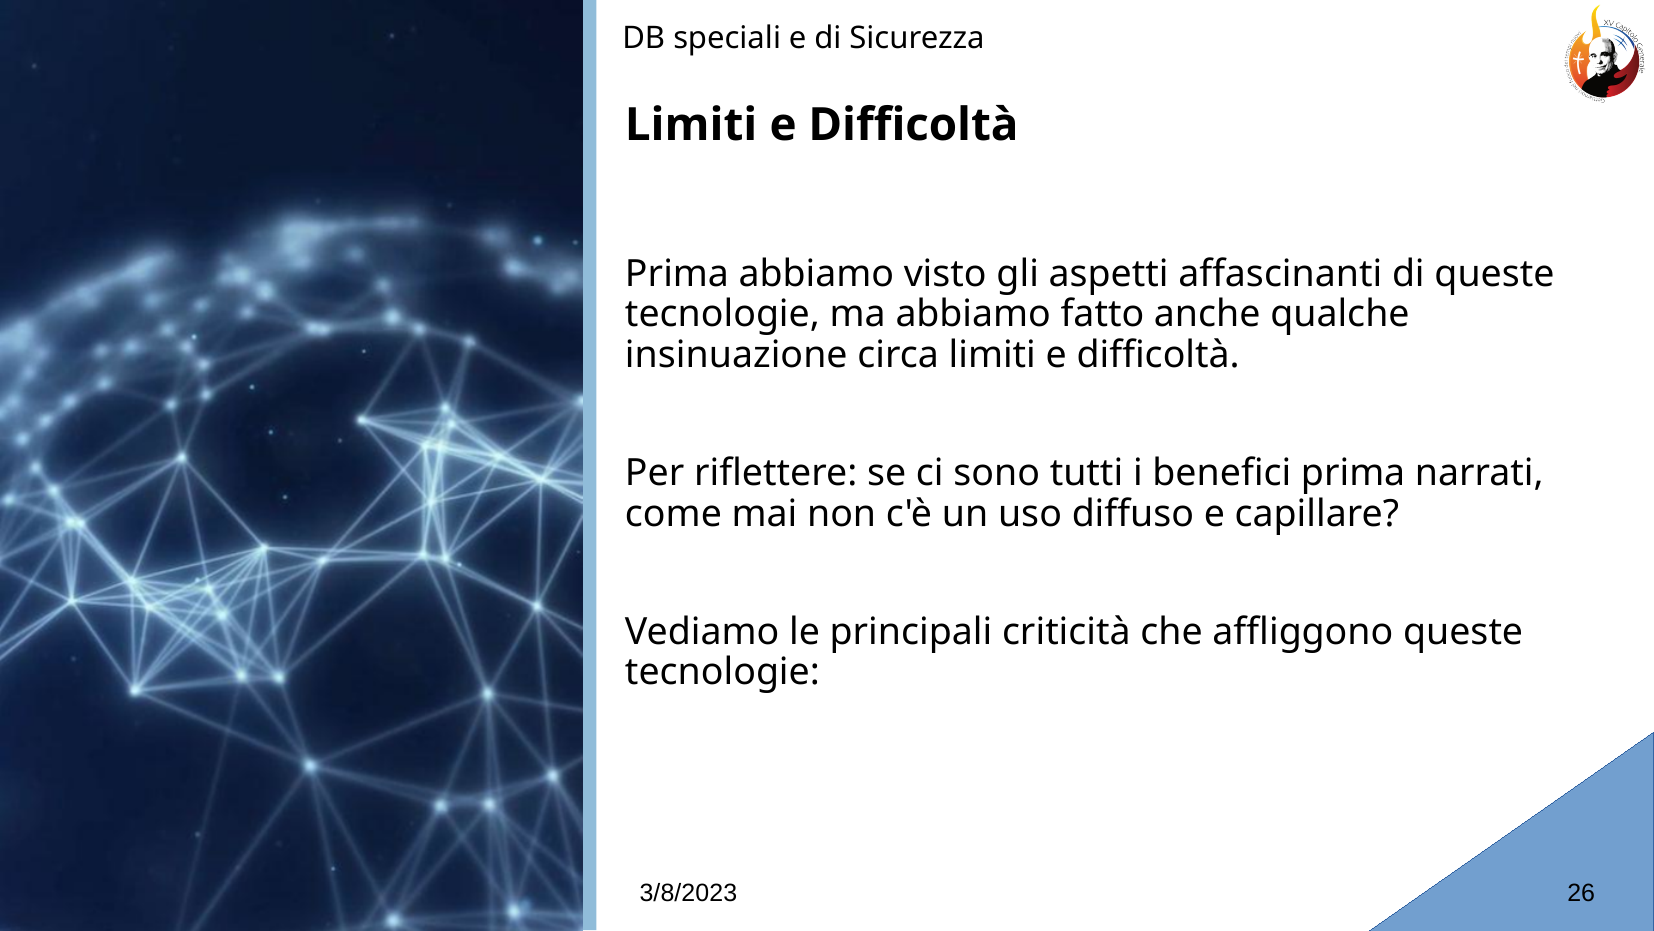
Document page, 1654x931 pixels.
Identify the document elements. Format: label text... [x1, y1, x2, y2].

text_box DB speciali e di Sicurezza [607, 9, 1340, 63]
title Limiti e Difficoltà [624, 94, 1621, 208]
picture [1563, 4, 1646, 103]
picture [0, 0, 583, 931]
list Prima abbiamo visto gli aspetti affascinanti di queste tecnologie, ma abbiamo fatto anche qualche insinuazione circa limiti e difficoltà. Per riflettere: se ci sono tutti i benefici prima narrati, come mai non c'è un uso diffuso e capillare? Vediamo le principali criticità che affliggono queste tecnologie: [624, 253, 1621, 771]
